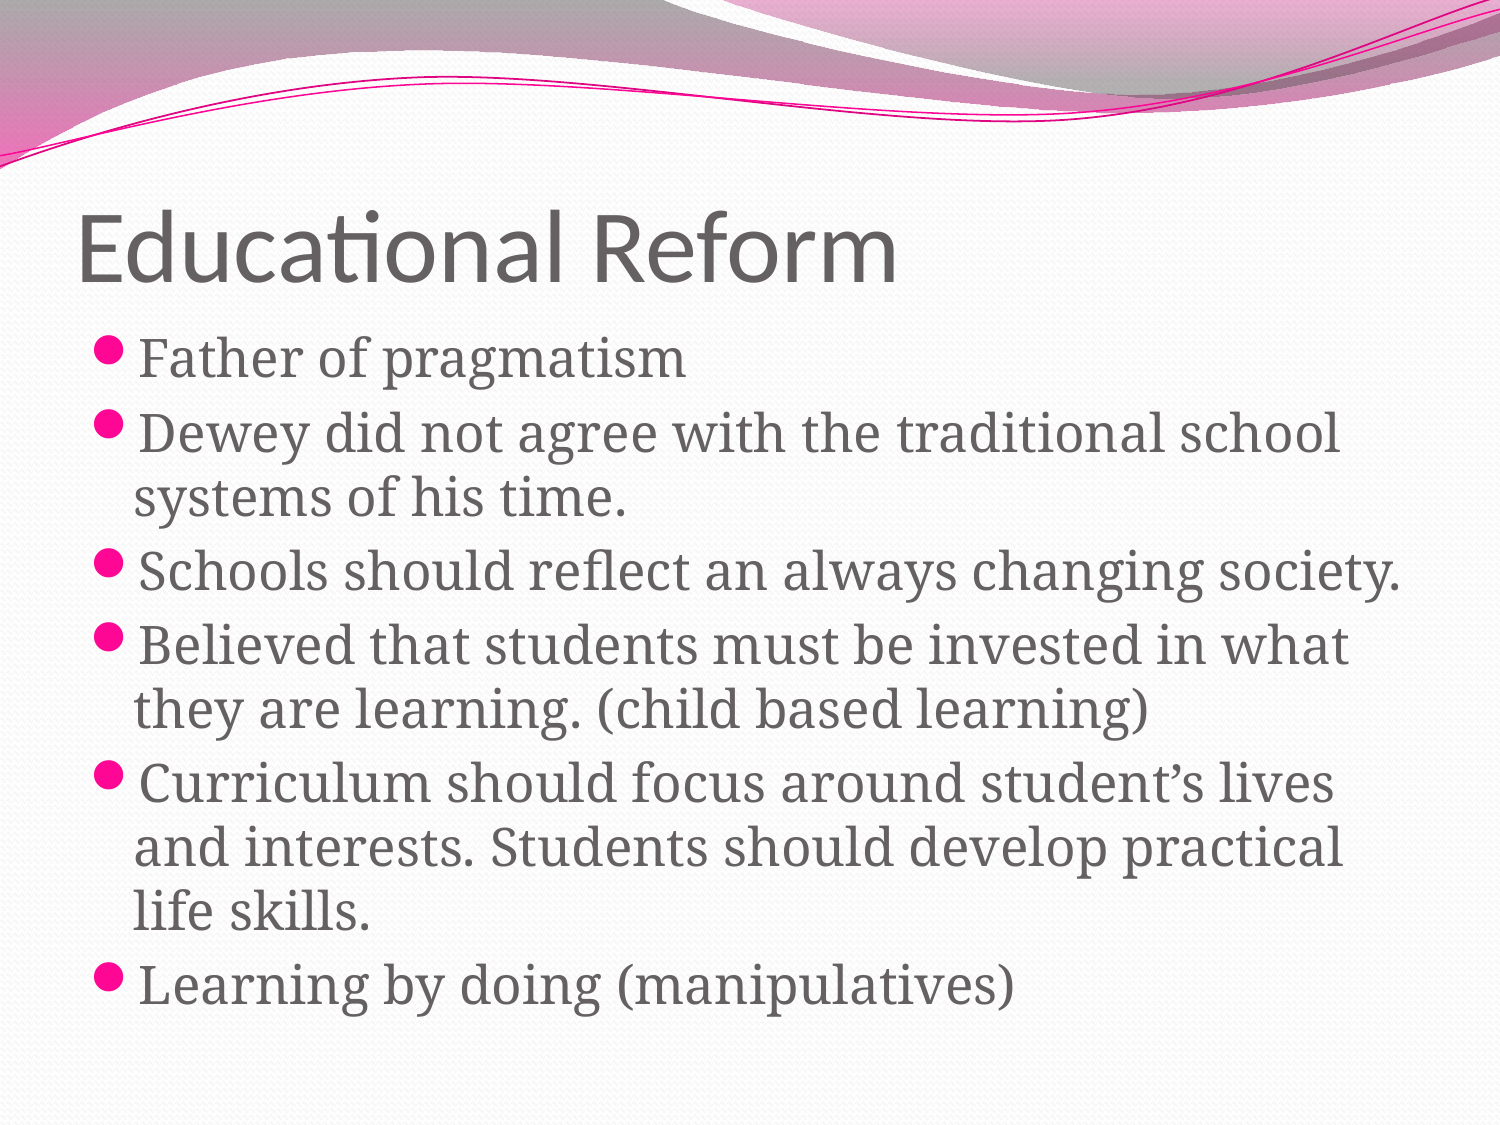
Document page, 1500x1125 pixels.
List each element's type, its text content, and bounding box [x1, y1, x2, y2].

list Father of pragmatism Dewey did not agree with the traditional school systems of his time. Schools should reflect an always changing society. Believed that students must be invested in what they are learning. (child based learning) Curriculum should focus around student’s lives and interests. Students should develop practical life skills. Learning by doing (manipulatives) [75, 317, 1425, 1038]
title Educational Reform [75, 115, 1425, 303]
